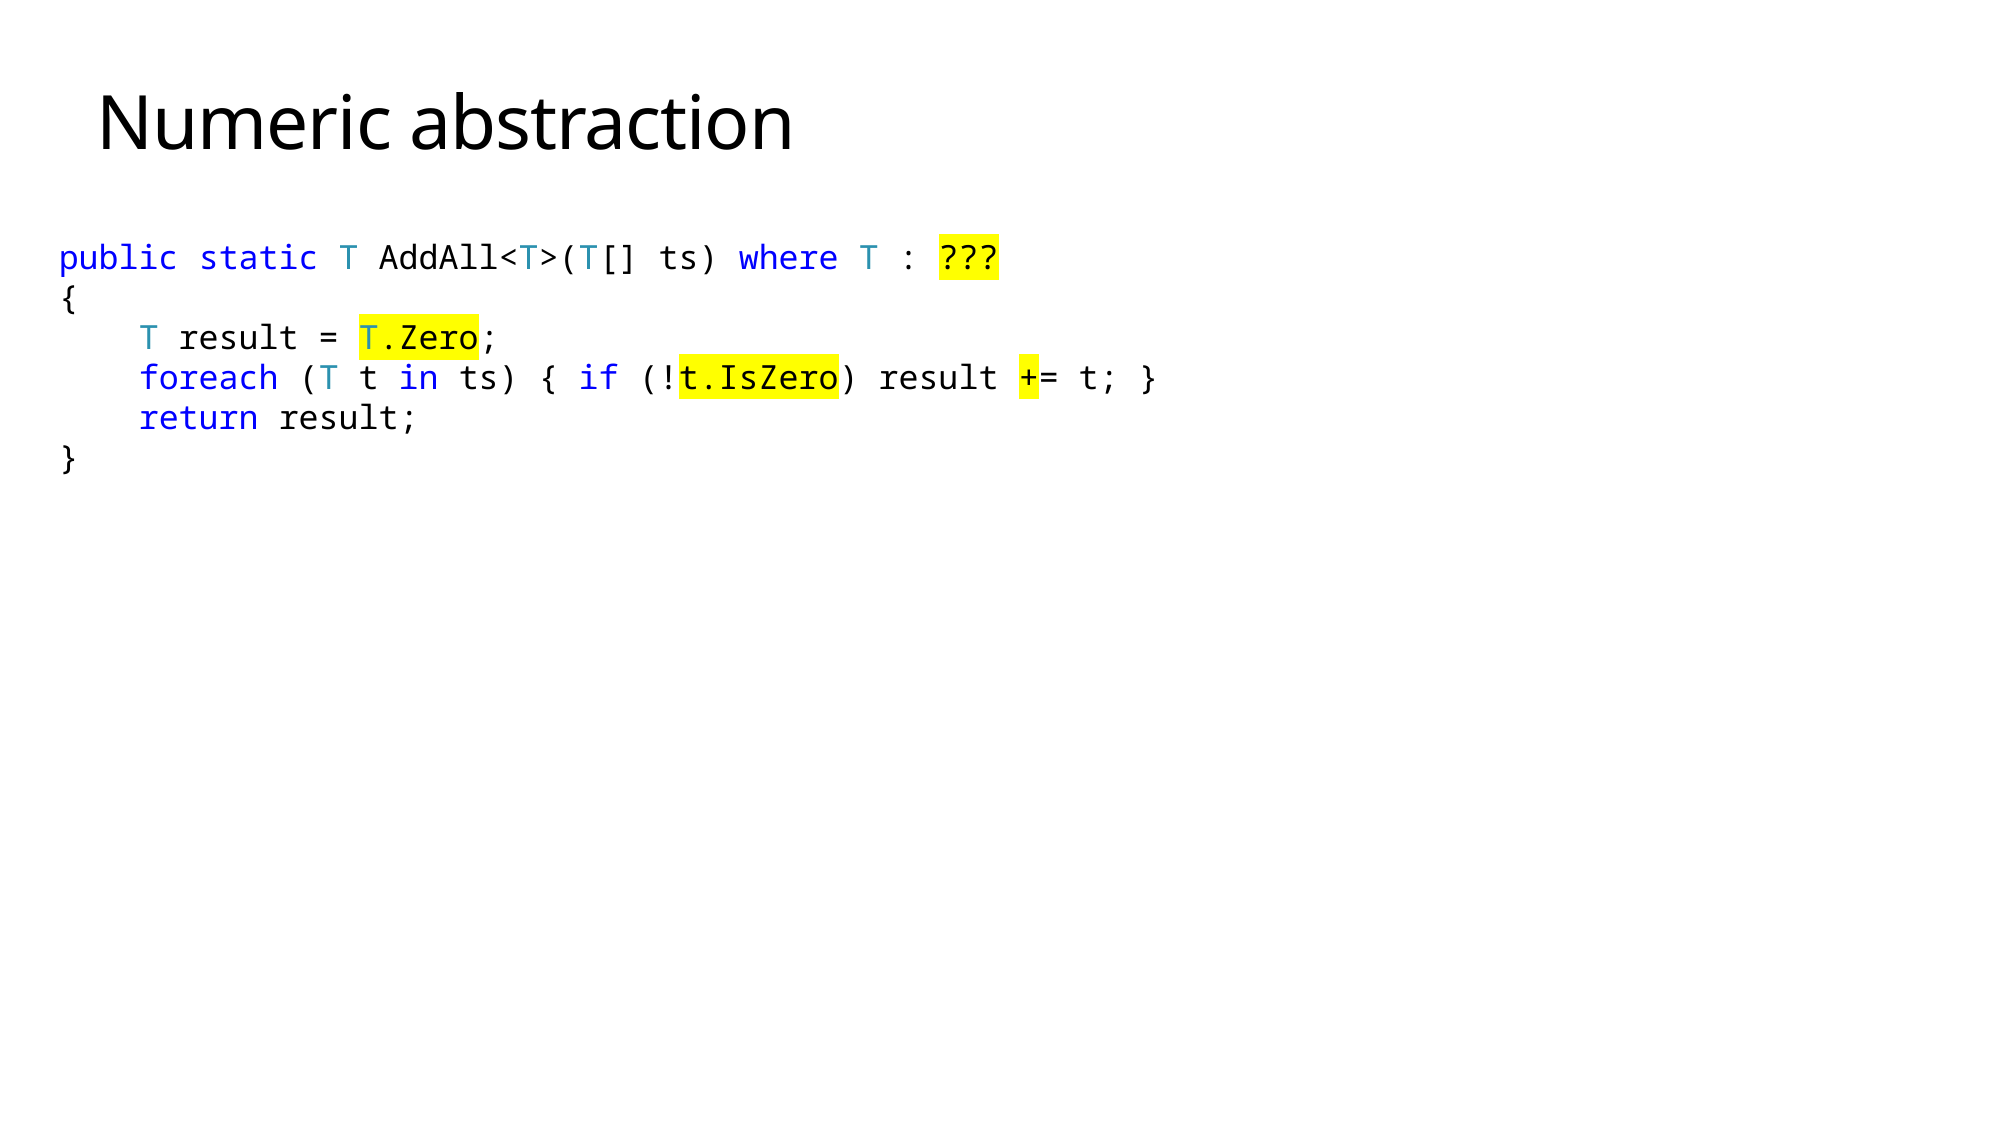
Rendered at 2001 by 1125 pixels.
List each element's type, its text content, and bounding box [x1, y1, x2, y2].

title Numeric abstraction [96, 75, 1904, 166]
text_box public static T AddAll<T>(T[] ts) where T : ??? { T result = T.Zero; foreach (T t in ts) { if (!t.IsZero) result += t; } return result; } [43, 229, 1956, 1099]
